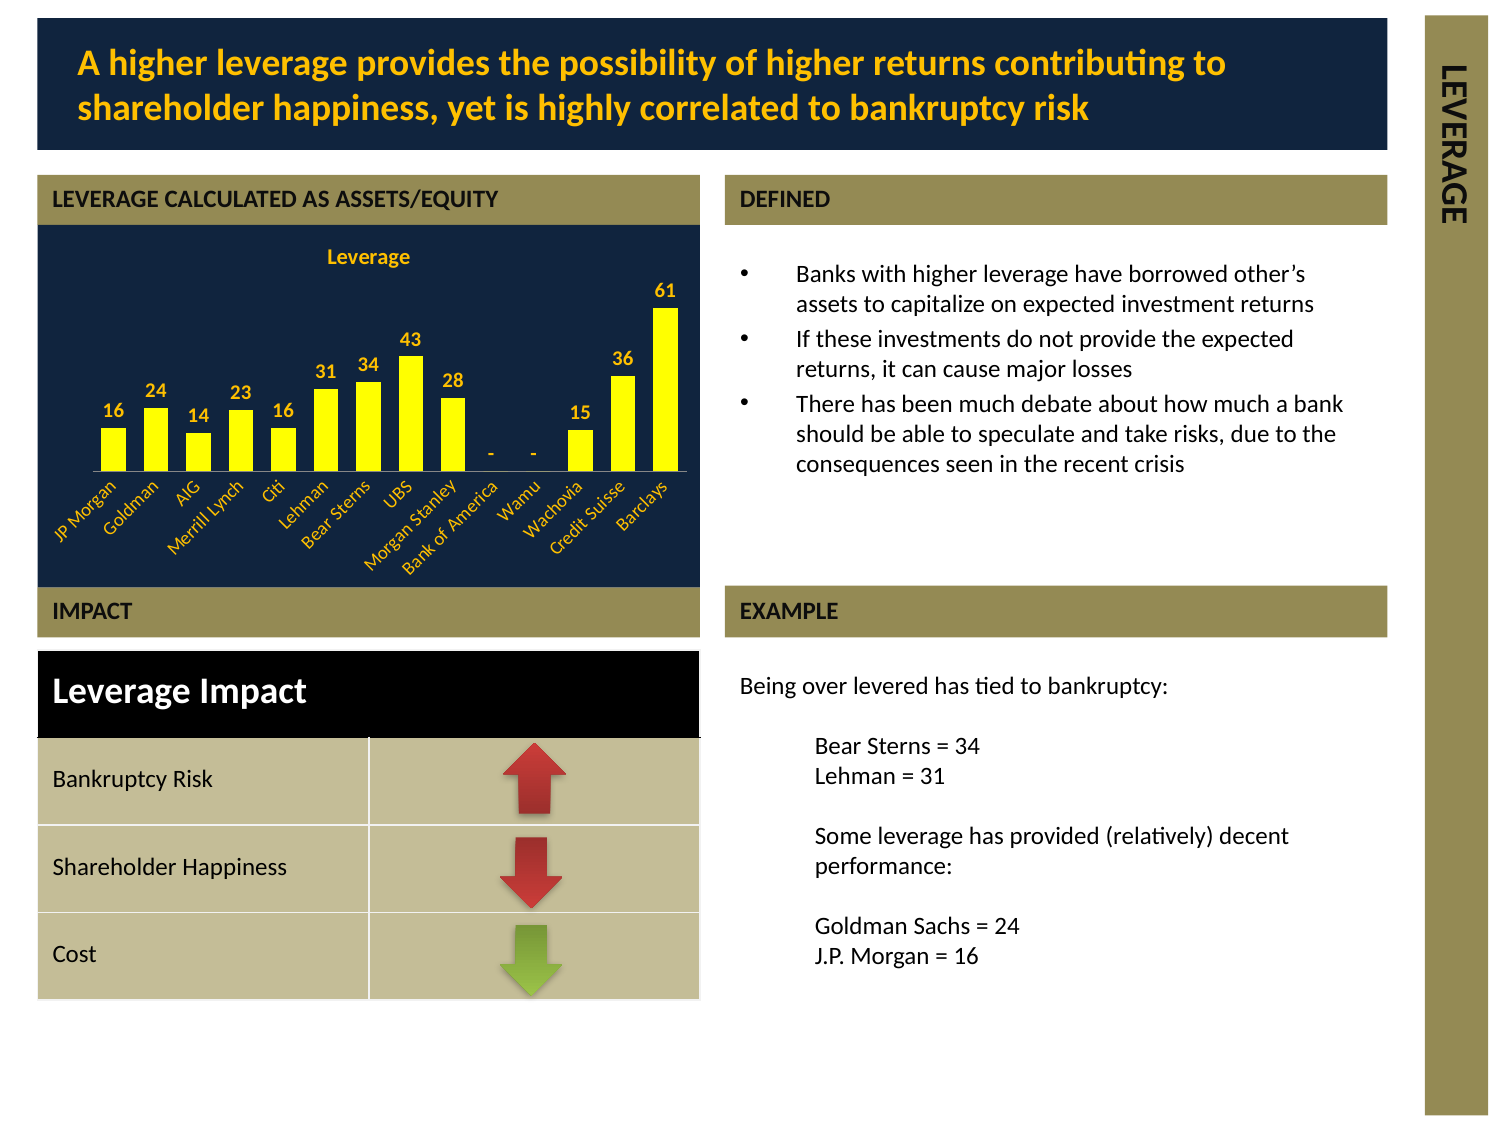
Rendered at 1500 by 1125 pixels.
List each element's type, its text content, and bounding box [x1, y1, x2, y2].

text_box [503, 742, 566, 814]
list Banks with higher leverage have borrowed other’s assets to capitalize on expected investment returns If these investments do not provide the expected returns, it can cause major losses There has been much debate about how much a bank should be able to speculate and take risks, due to the consequences seen in the recent crisis [724, 249, 1388, 576]
text_box LEVERAGE CALCULATED AS ASSETS/EQUITY [37, 174, 700, 220]
text_box Being over levered has tied to bankruptcy: Bear Sterns = 34 Lehman = 31 Some leverage has provided (relatively) decent performance: Goldman Sachs = 24 J.P. Morgan = 16 [724, 662, 1388, 977]
table_cell Bankruptcy Risk [38, 738, 368, 824]
text_box A higher leverage provides the possibility of higher returns contributing to shareholder happiness, yet is highly correlated to bankruptcy risk [62, 30, 1363, 136]
text_box DEFINED [724, 174, 1388, 220]
table_cell [370, 826, 699, 912]
text_box [499, 924, 563, 996]
text_box [499, 837, 563, 909]
text_box IMPACT [37, 595, 700, 633]
table_cell [370, 913, 699, 999]
text_box EXAMPLE [724, 587, 1388, 633]
chart [37, 224, 701, 588]
table_header Leverage Impact [38, 651, 699, 737]
table_cell Shareholder Happiness [38, 826, 368, 912]
table_cell [370, 738, 699, 824]
text_box LEVERAGE [1427, 49, 1488, 713]
table_cell Cost [38, 913, 368, 999]
